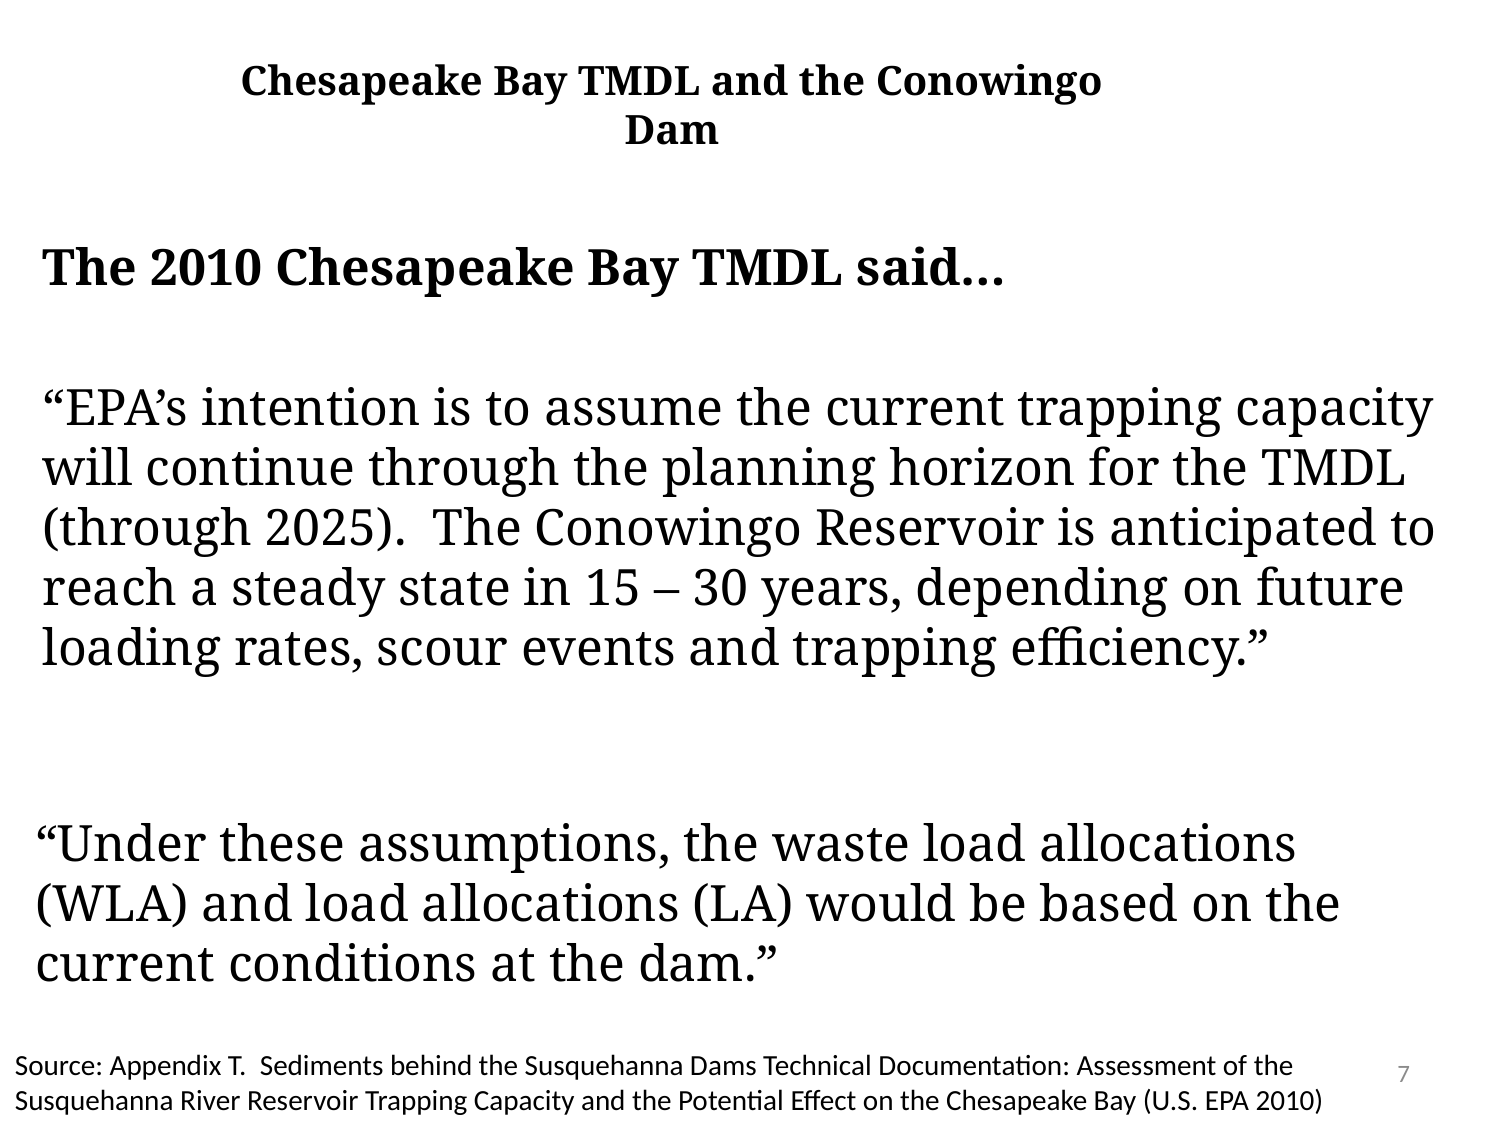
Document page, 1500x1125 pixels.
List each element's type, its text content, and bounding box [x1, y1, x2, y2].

text_box Source: Appendix T. Sediments behind the Susquehanna Dams Technical Documentation: Assessment of the Susquehanna River Reservoir Trapping Capacity and the Potential Effect on the Chesapeake Bay (U.S. EPA 2010) [0, 1039, 1473, 1124]
text_box “Under these assumptions, the waste load allocations (WLA) and load allocations (LA) would be based on the current conditions at the dam.” [20, 803, 1465, 1073]
title Chesapeake Bay TMDL and the Conowingo Dam [175, 47, 1169, 161]
list The 2010 Chesapeake Bay TMDL said… “EPA’s intention is to assume the current trapping capacity will continue through the planning horizon for the TMDL (through 2025). The Conowingo Reservoir is anticipated to reach a steady state in 15 – 30 years, depending on future loading rates, scour events and trapping efficiency.” [27, 228, 1473, 804]
slide_number 7 [1074, 1073, 1425, 1103]
